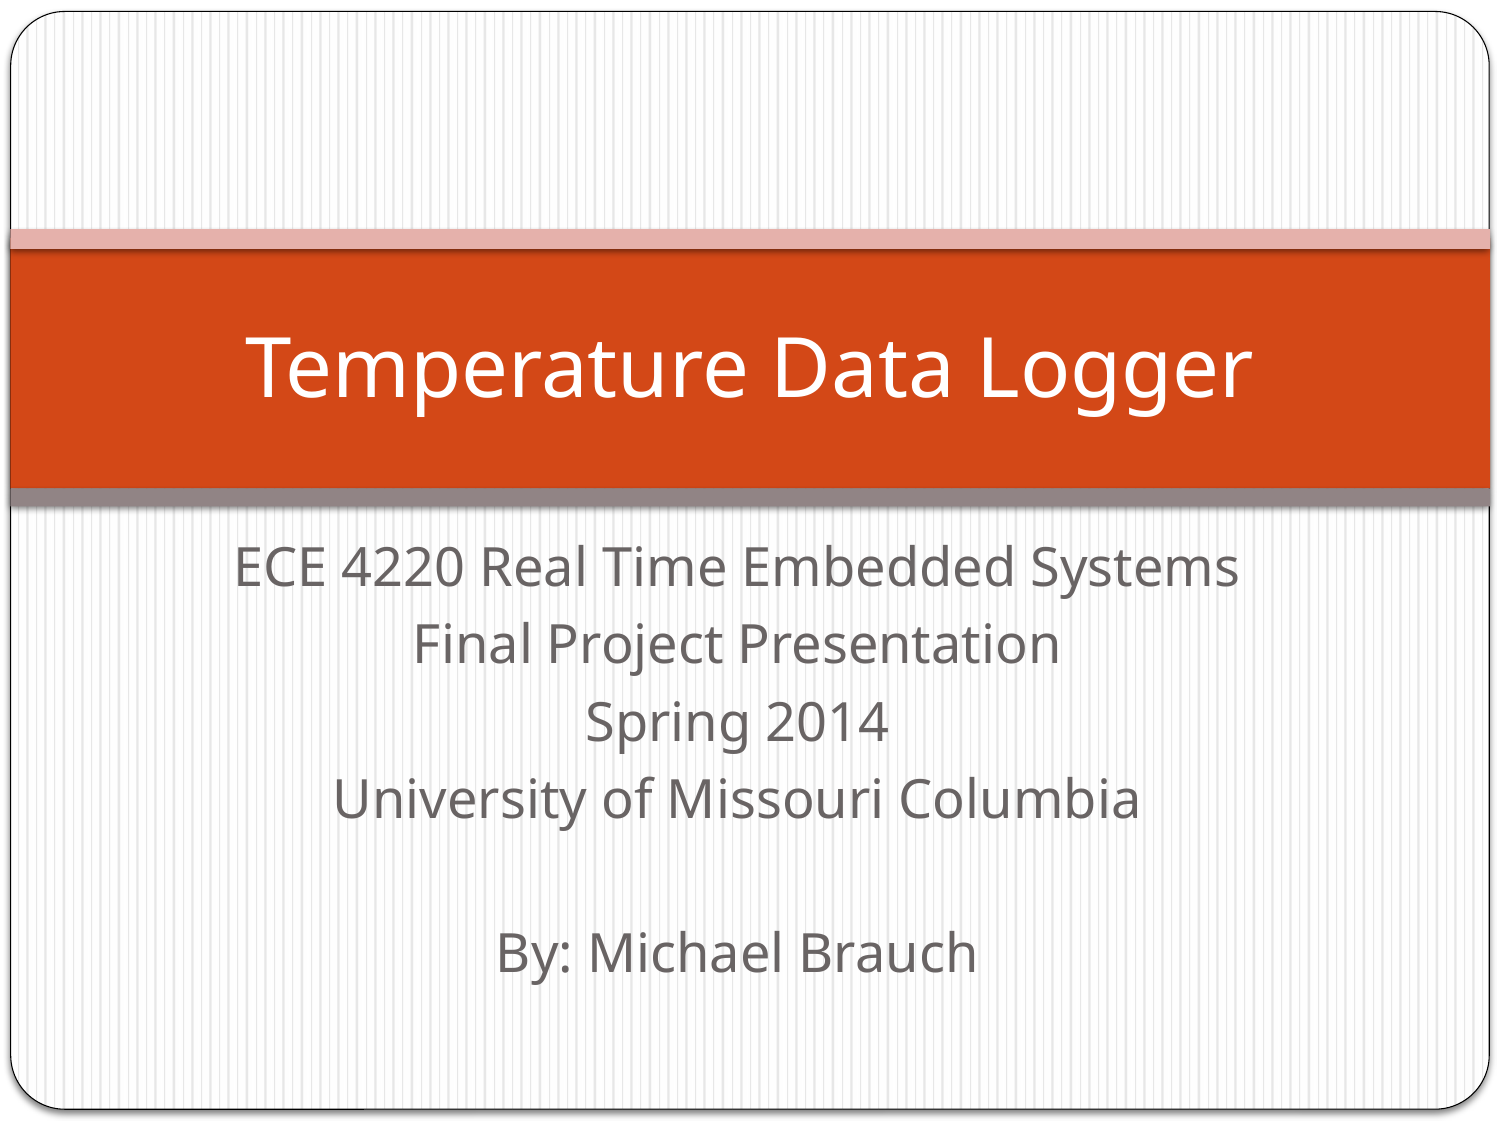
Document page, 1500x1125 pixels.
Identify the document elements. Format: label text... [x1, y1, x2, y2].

subtitle ECE 4220 Real Time Embedded Systems Final Project Presentation Spring 2014 University of Missouri Columbia By: Michael Brauch [212, 525, 1263, 1038]
title Temperature Data Logger [75, 247, 1425, 489]
